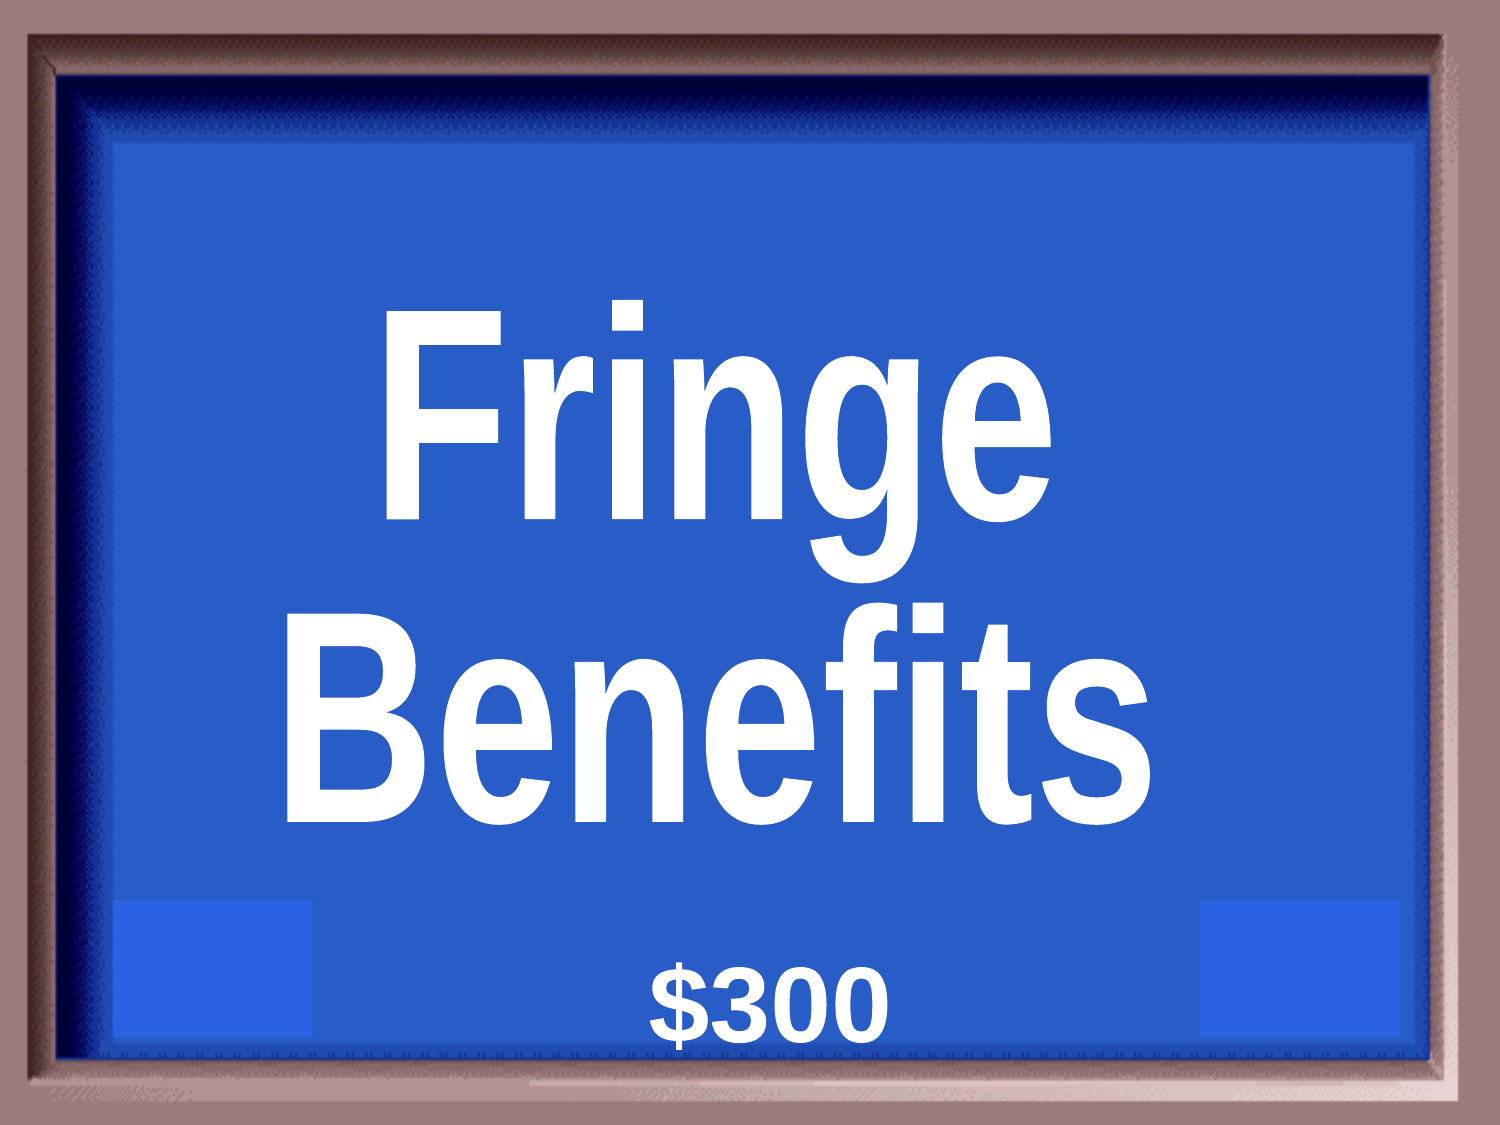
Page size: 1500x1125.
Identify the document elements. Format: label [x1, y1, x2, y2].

picture [0, 0, 1500, 1125]
text_box [112, 899, 313, 1038]
text_box [1200, 899, 1401, 1038]
